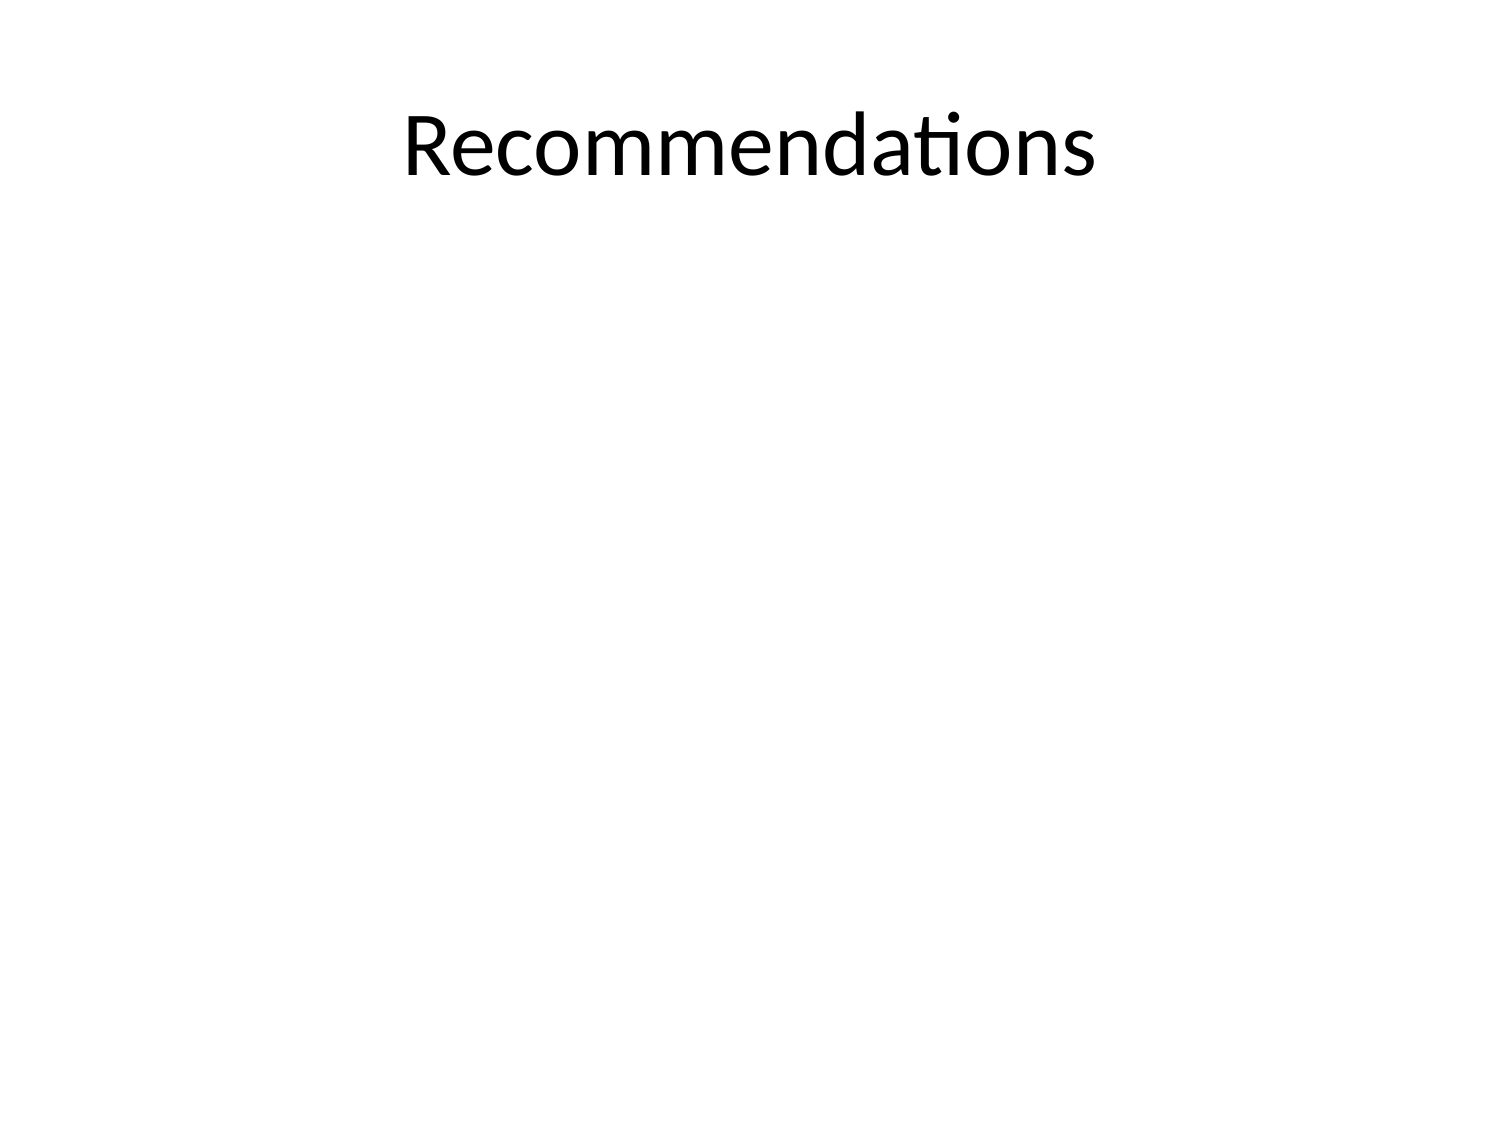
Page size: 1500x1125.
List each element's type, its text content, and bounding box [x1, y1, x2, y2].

title Recommendations [75, 45, 1425, 233]
